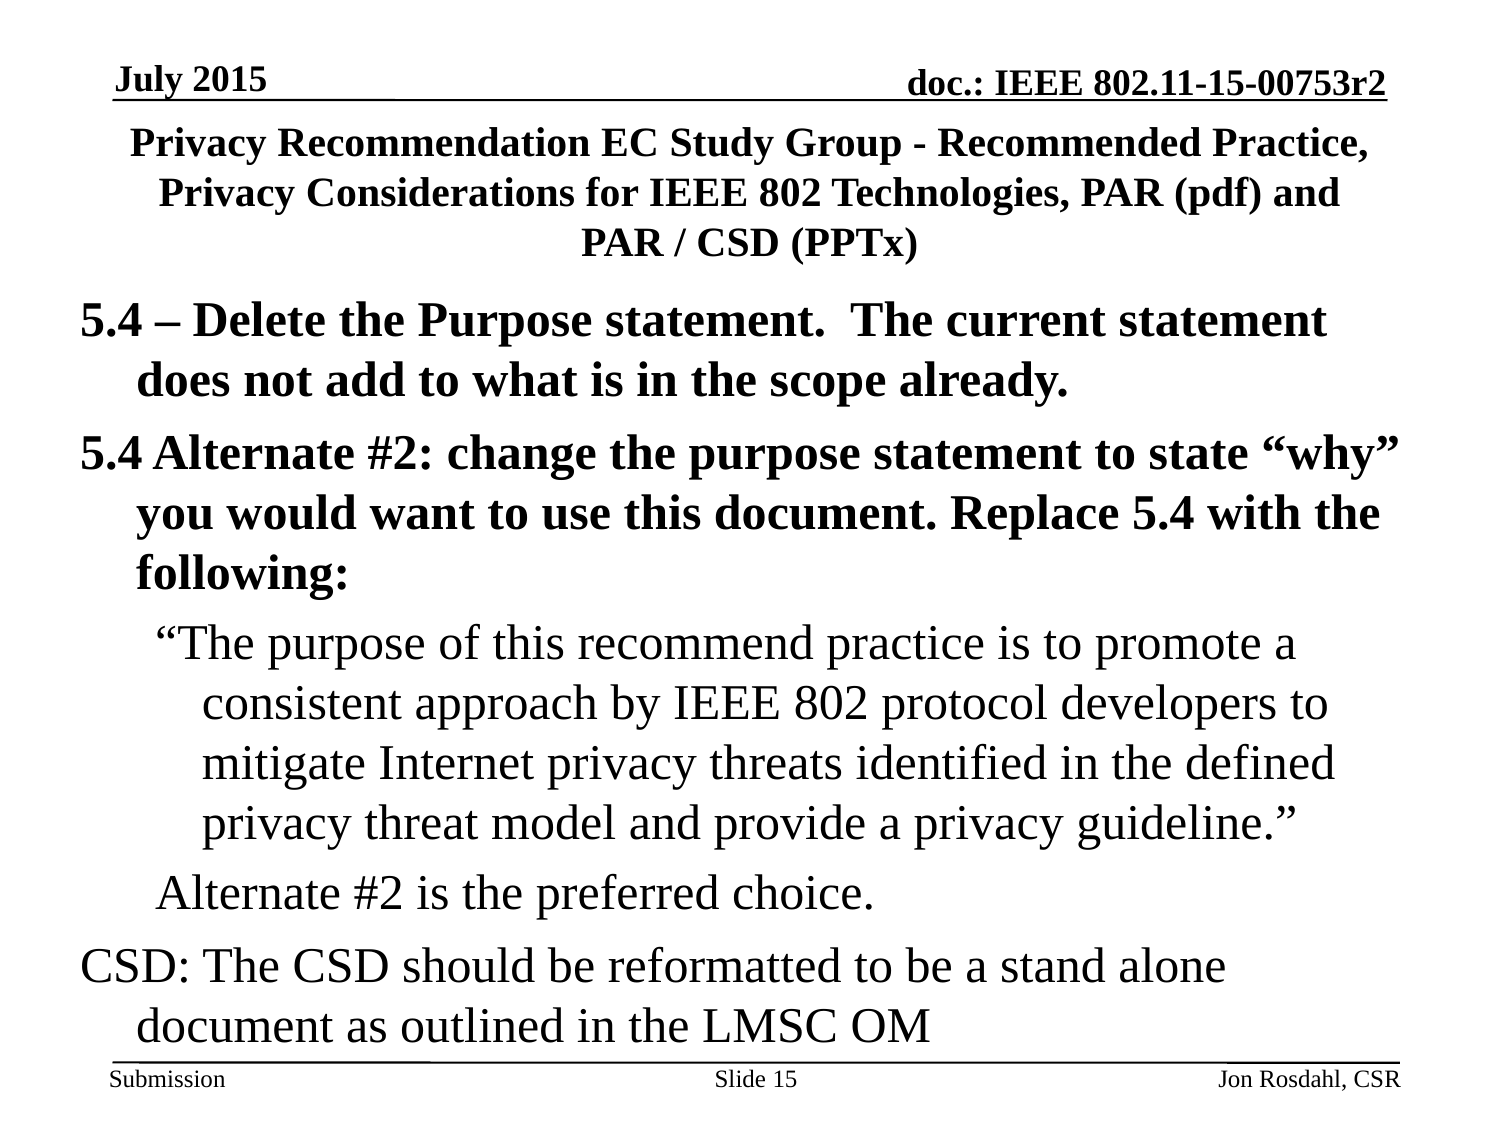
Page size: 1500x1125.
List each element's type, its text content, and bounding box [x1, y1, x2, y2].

slide_number Slide 15 [712, 1061, 800, 1123]
list 5.4 – Delete the Purpose statement. The current statement does not add to what is in the scope already. 5.4 Alternate #2: change the purpose statement to state “why” you would want to use this document. Replace 5.4 with the following: “The purpose of this recommend practice is to promote a consistent approach by IEEE 802 protocol developers to mitigate Internet privacy threats identified in the defined privacy threat model and provide a privacy guideline.” Alternate #2 is the preferred choice. CSD: The CSD should be reformatted to be a stand alone document as outlined in the LMSC OM [64, 278, 1448, 1071]
footer Jon Rosdahl, CSR [878, 1061, 1402, 1093]
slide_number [114, 54, 423, 100]
title Privacy Recommendation EC Study Group - Recommended Practice, Privacy Considerations for IEEE 802 Technologies, PAR (pdf) and PAR / CSD (PPTx) [112, 112, 1388, 268]
